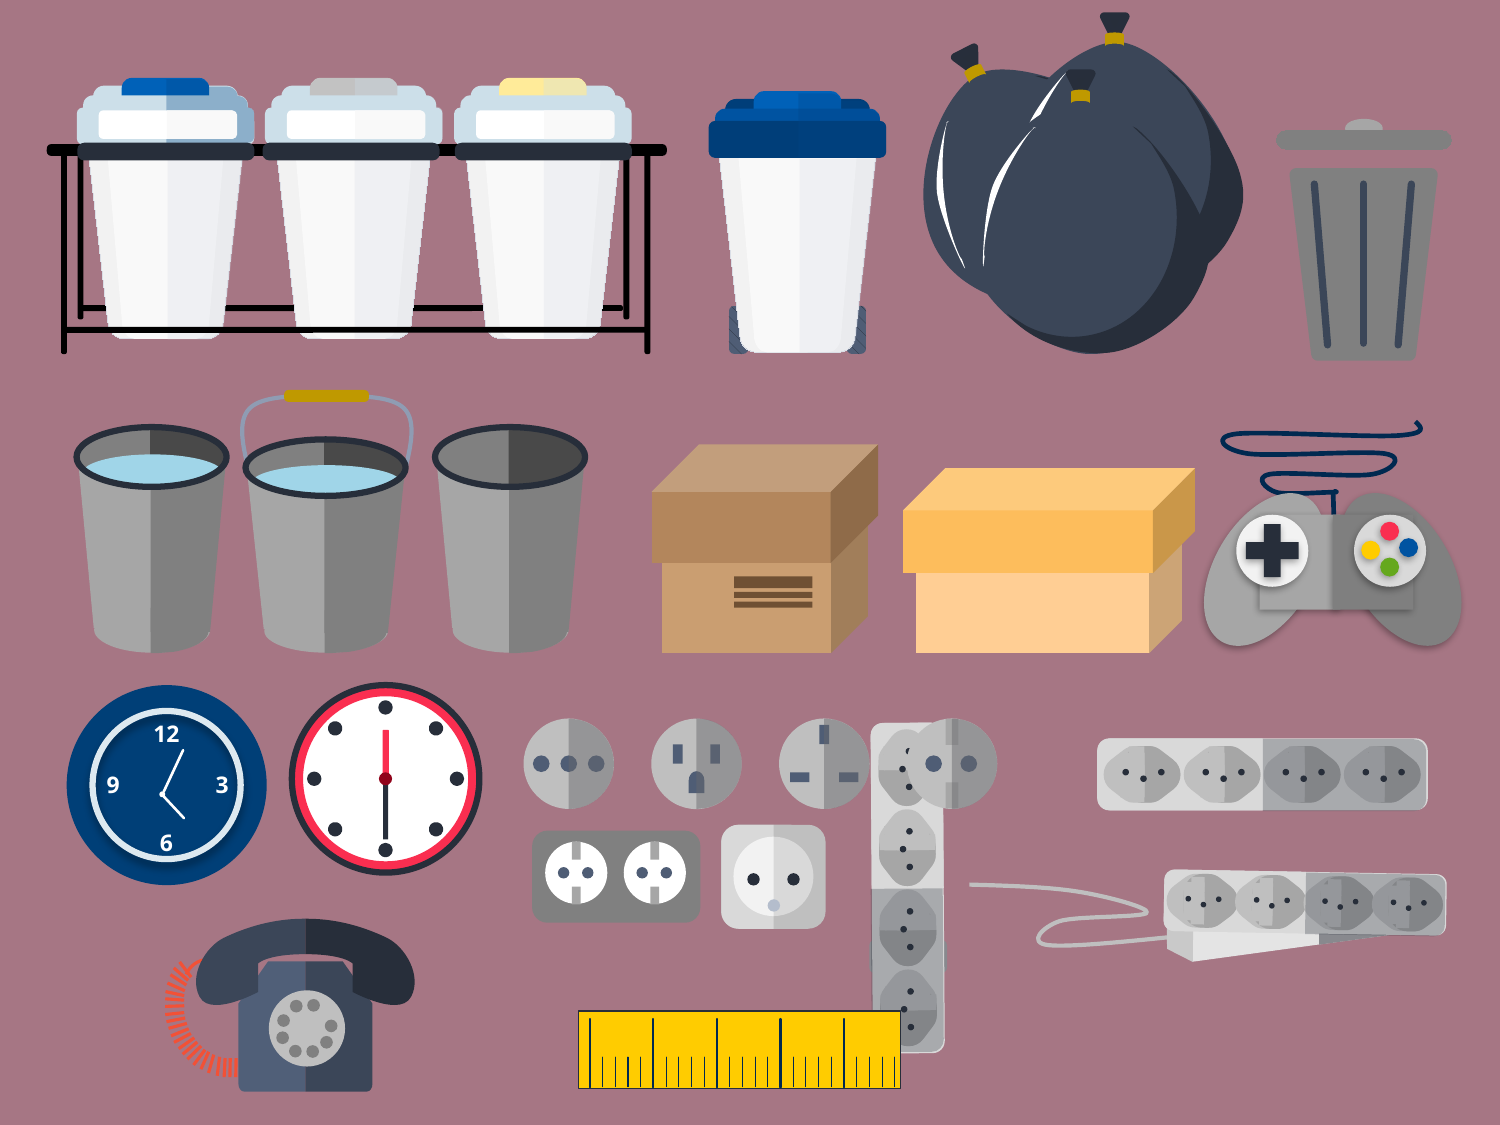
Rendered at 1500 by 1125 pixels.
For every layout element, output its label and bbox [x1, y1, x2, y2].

text_box [969, 871, 1447, 963]
text_box [241, 389, 412, 654]
text_box [741, 851, 1073, 974]
text_box [720, 824, 826, 929]
text_box [650, 718, 743, 810]
text_box [906, 718, 998, 810]
text_box [76, 426, 227, 654]
text_box [1096, 738, 1429, 812]
text_box [531, 830, 701, 923]
text_box [1276, 120, 1452, 355]
text_box [708, 90, 887, 355]
text_box [164, 918, 415, 1092]
text_box [1214, 421, 1451, 654]
text_box [577, 1010, 901, 1089]
text_box [434, 426, 586, 654]
text_box [778, 718, 870, 810]
text_box [902, 467, 1196, 654]
text_box [66, 684, 267, 886]
text_box [291, 684, 480, 873]
text_box [46, 77, 668, 355]
text_box [651, 444, 879, 654]
text_box [523, 718, 615, 810]
text_box [965, 16, 1242, 355]
text_box [912, 34, 960, 316]
